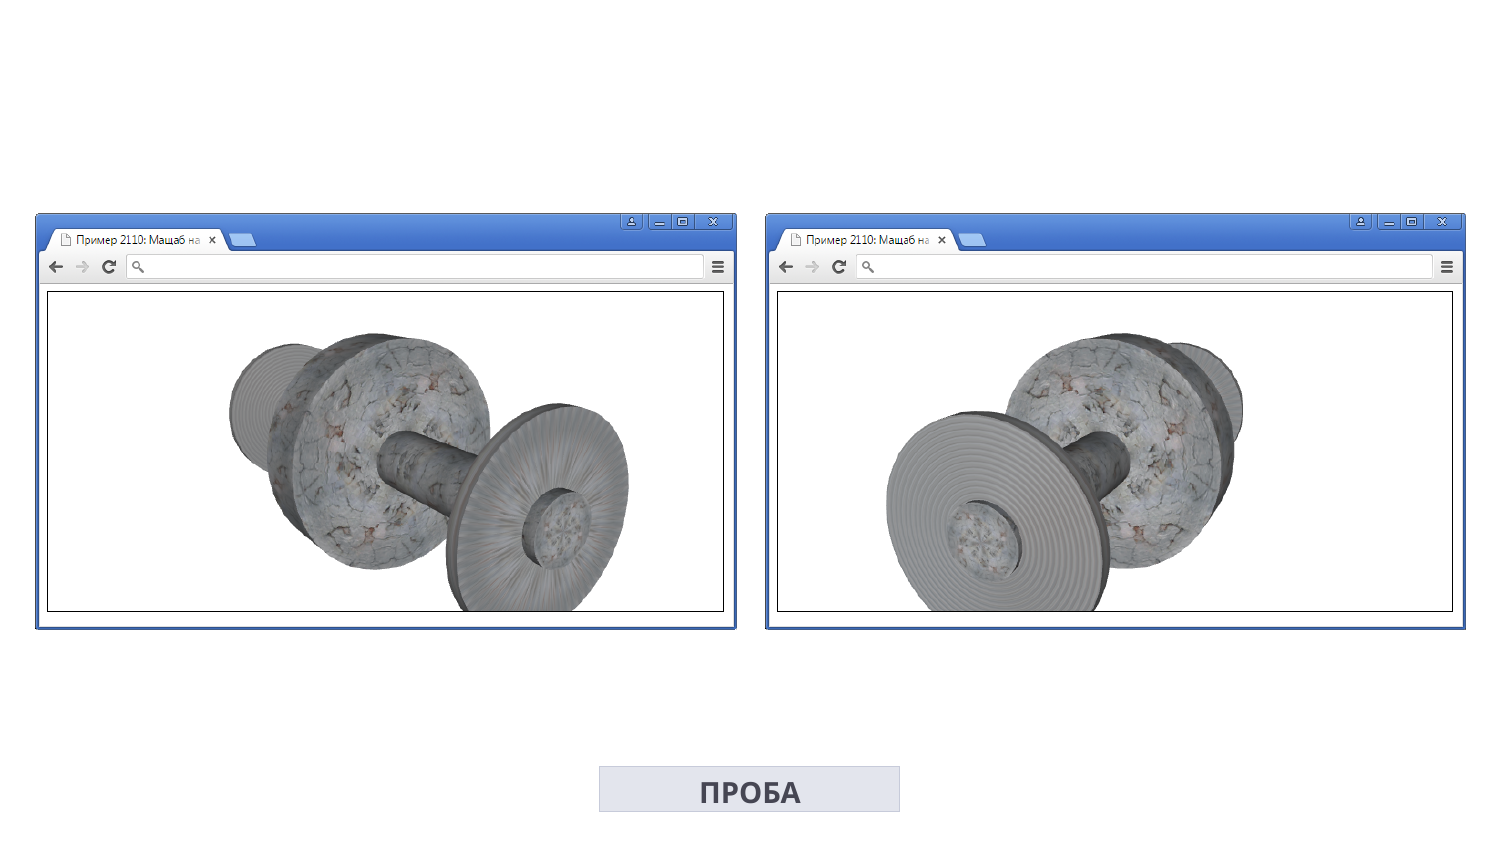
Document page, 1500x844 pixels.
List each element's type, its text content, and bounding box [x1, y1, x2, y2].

text_box ПРОБА [599, 766, 900, 812]
picture [35, 213, 737, 630]
picture [764, 213, 1466, 630]
